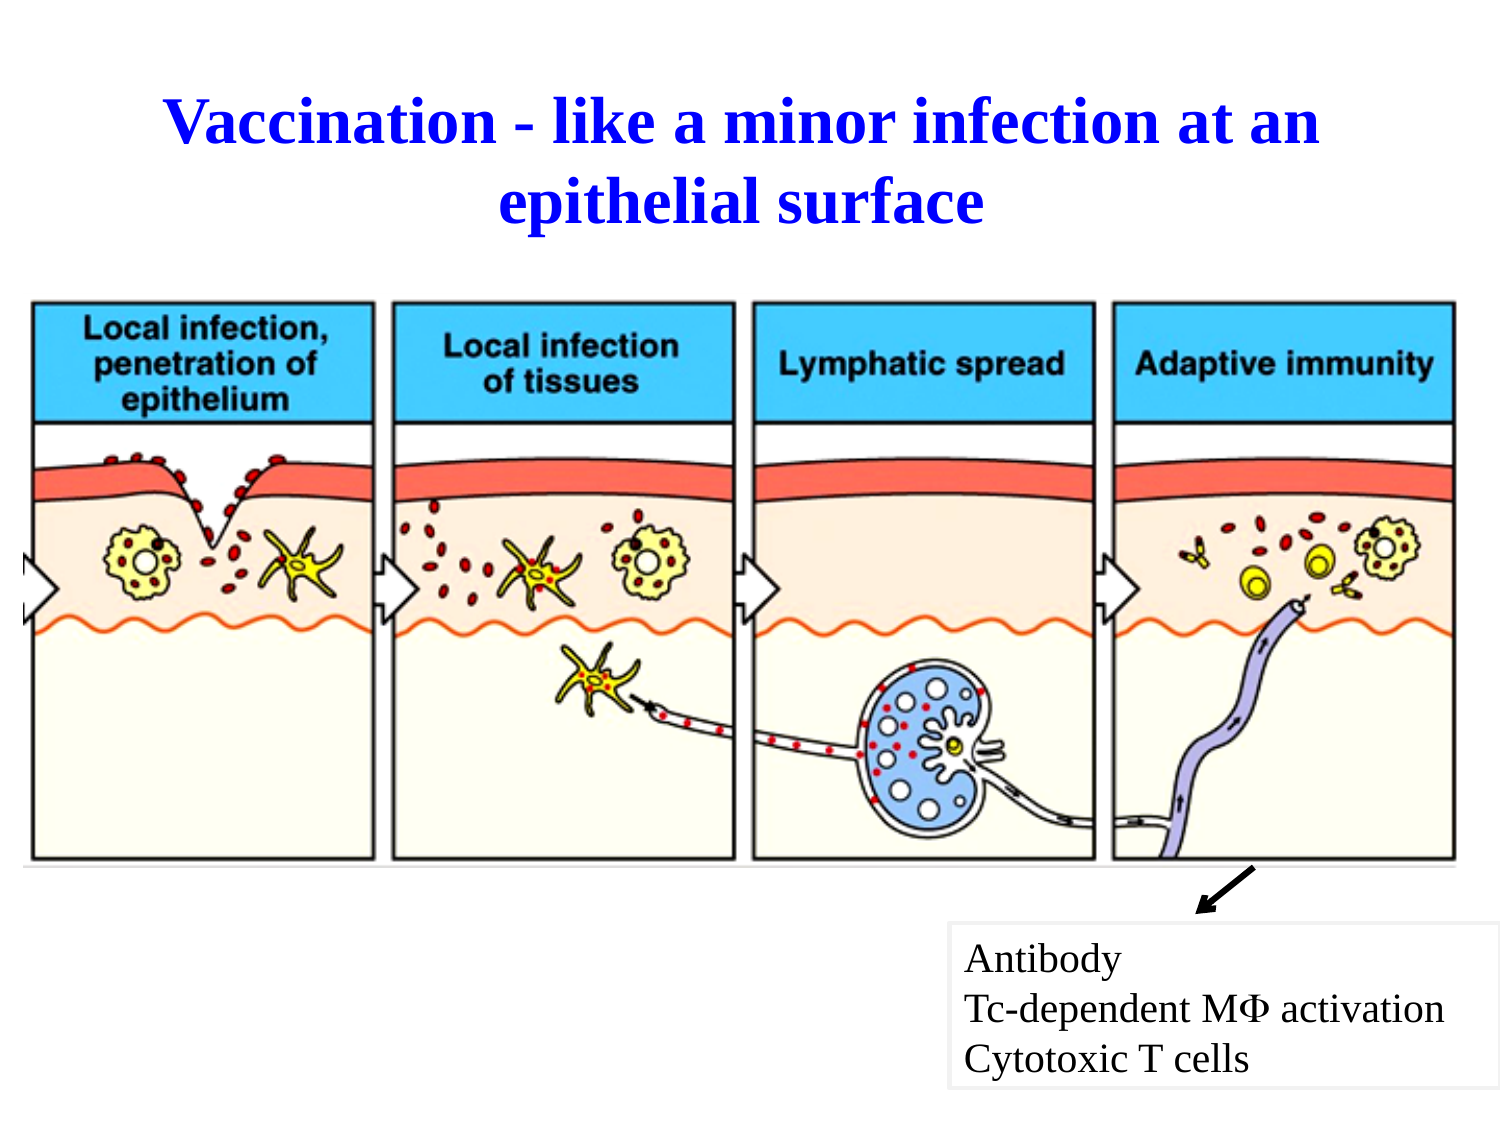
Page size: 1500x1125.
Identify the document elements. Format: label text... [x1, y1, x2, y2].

picture [23, 292, 1463, 868]
text_box Vaccination - like a minor infection at an epithelial surface [138, 69, 1346, 244]
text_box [1195, 867, 1254, 914]
text_box Antibody Tc-dependent M activation Cytotoxic T cells [949, 923, 1500, 1088]
